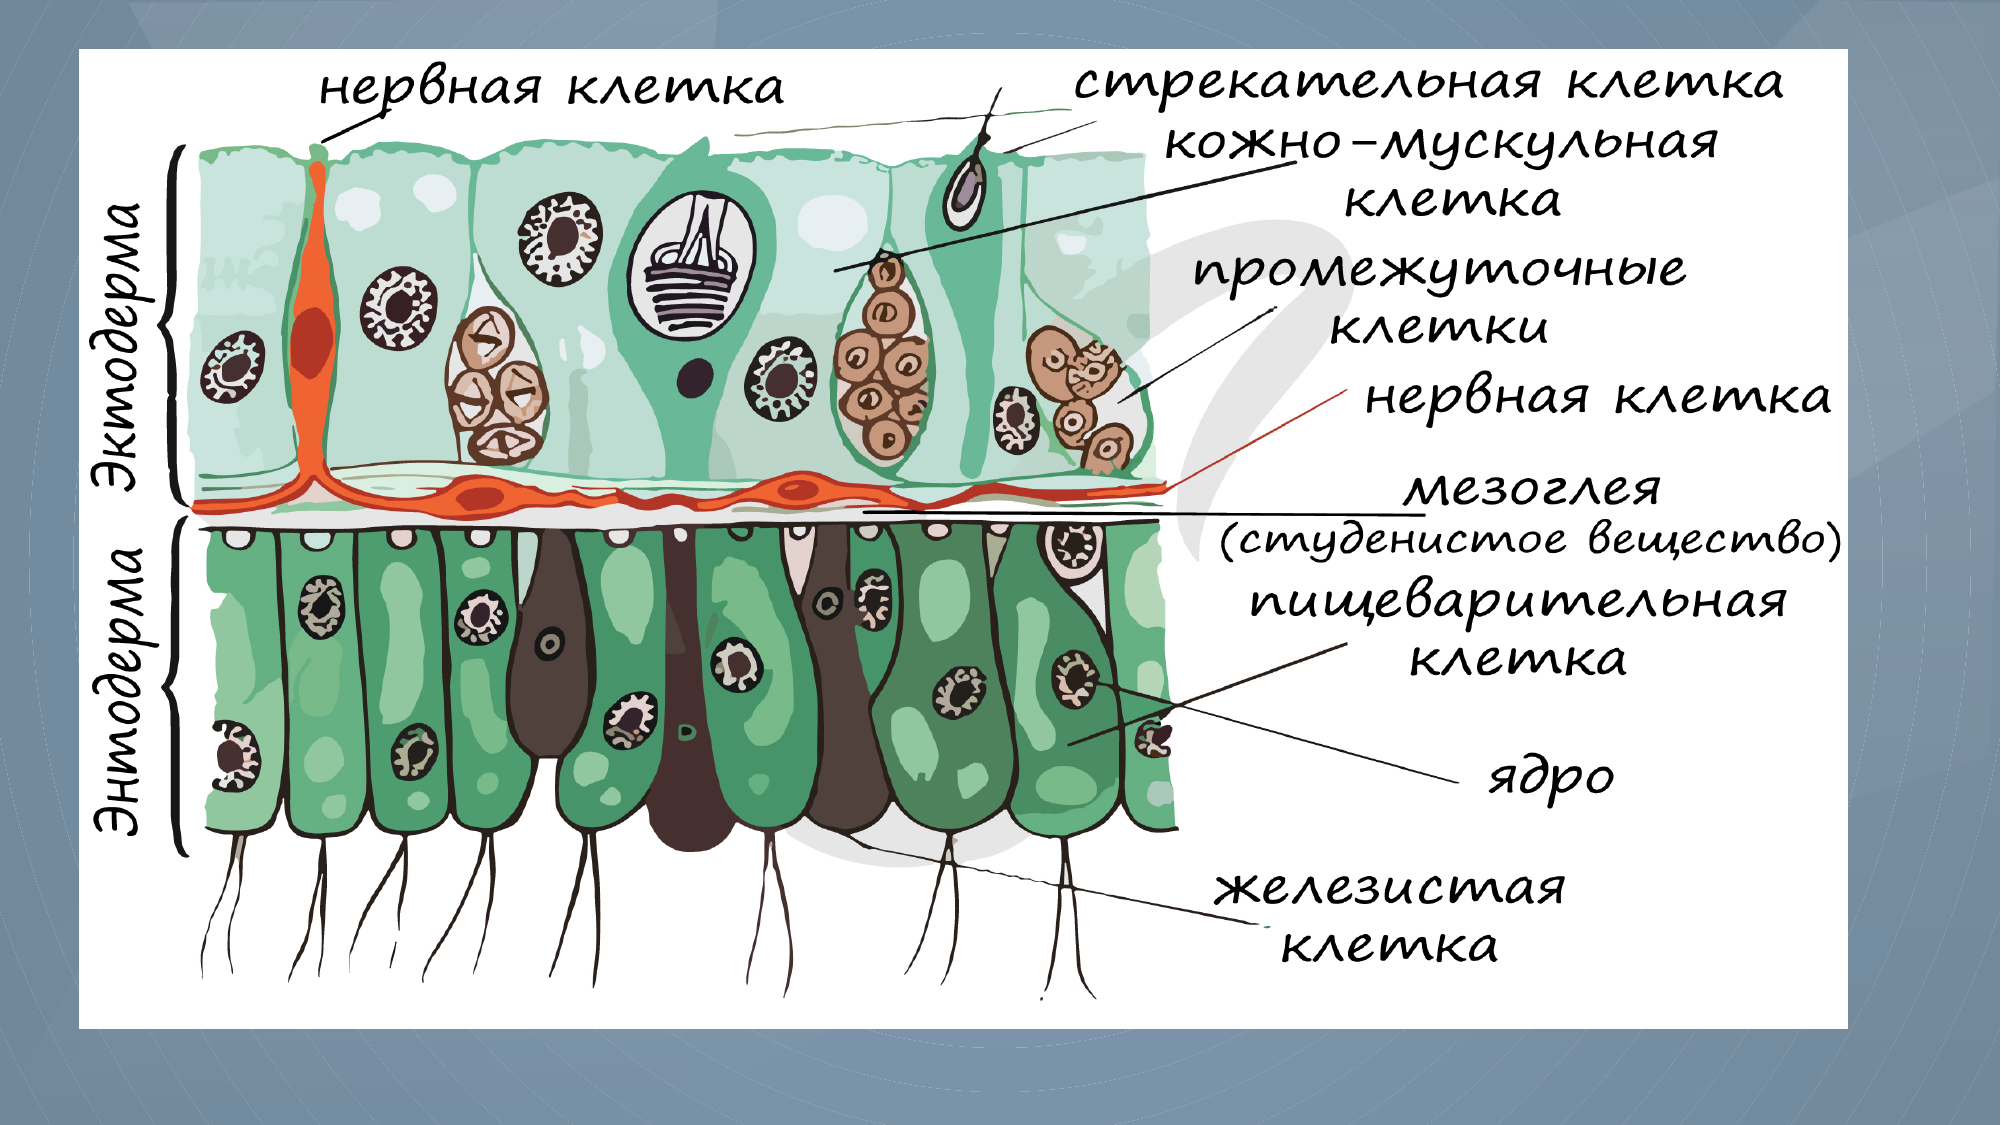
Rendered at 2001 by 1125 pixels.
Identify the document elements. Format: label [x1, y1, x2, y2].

list [78, 49, 1848, 1029]
